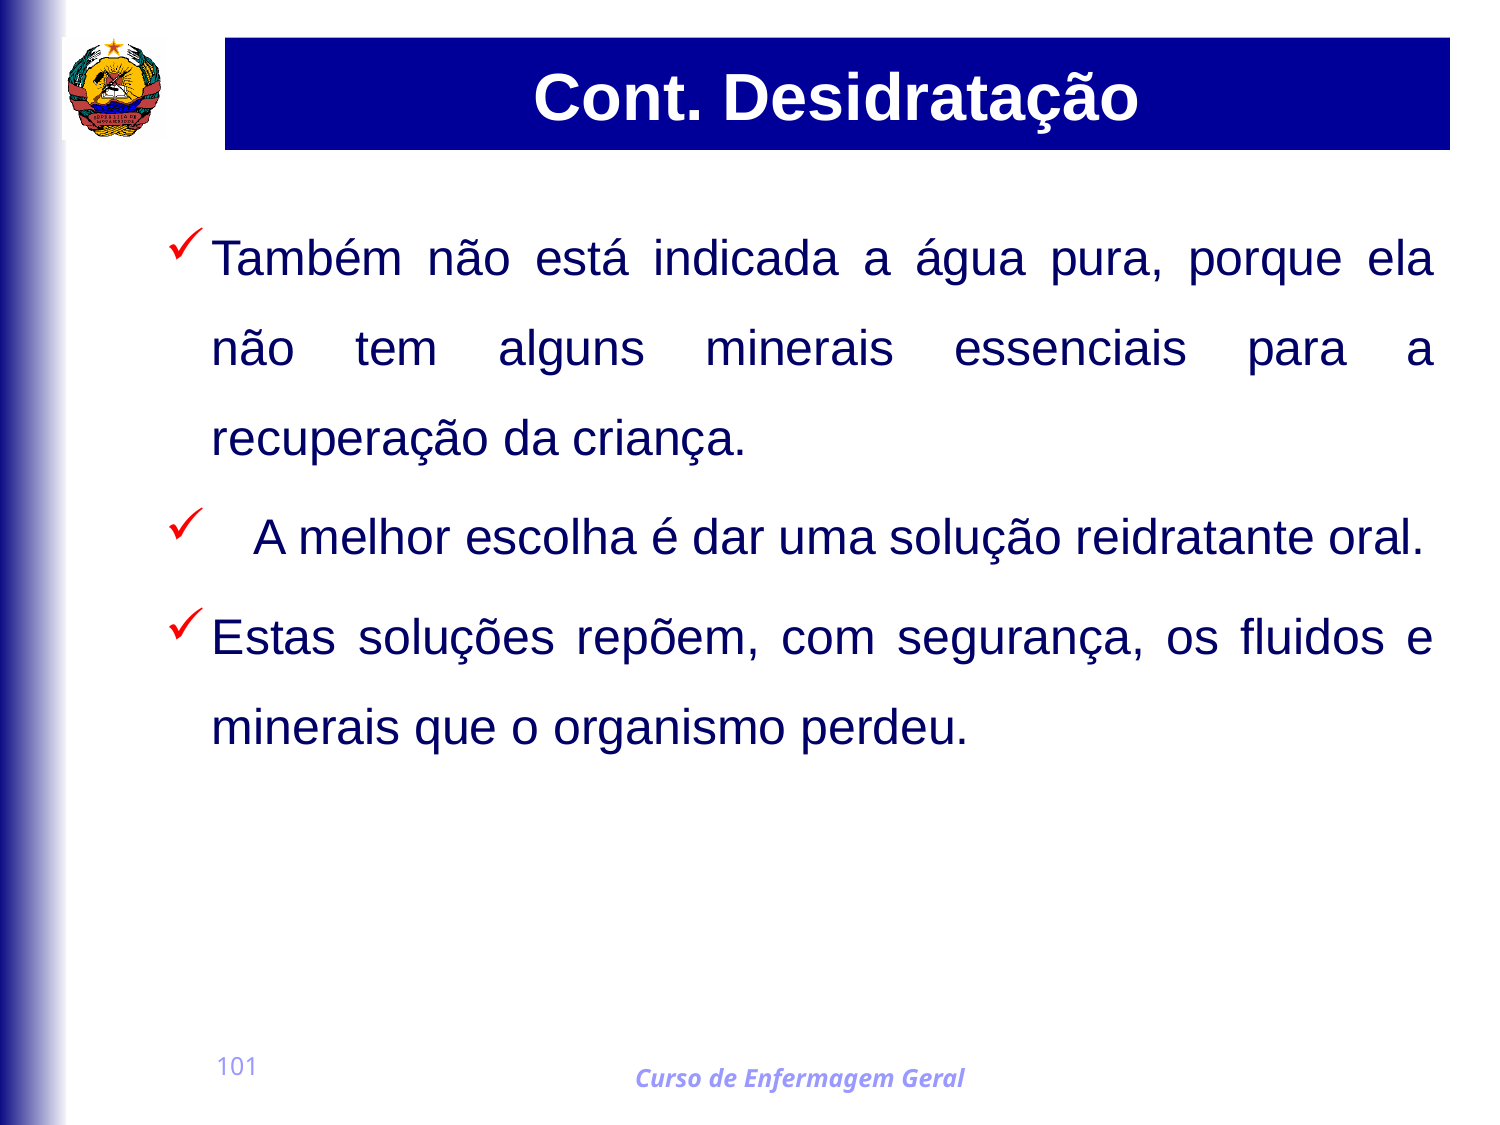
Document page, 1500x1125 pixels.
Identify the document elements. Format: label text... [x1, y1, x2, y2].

title Cont. Desidratação [224, 37, 1451, 151]
slide_number 101 [62, 1037, 413, 1098]
footer Curso de Enfermagem Geral [499, 1049, 1101, 1101]
list Também não está indicada a água pura, porque ela não tem alguns minerais essenciais para a recuperação da criança. A melhor escolha é dar uma solução reidratante oral. Estas soluções repõem, com segurança, os fluidos e minerais que o organismo perdeu. [74, 187, 1451, 1013]
